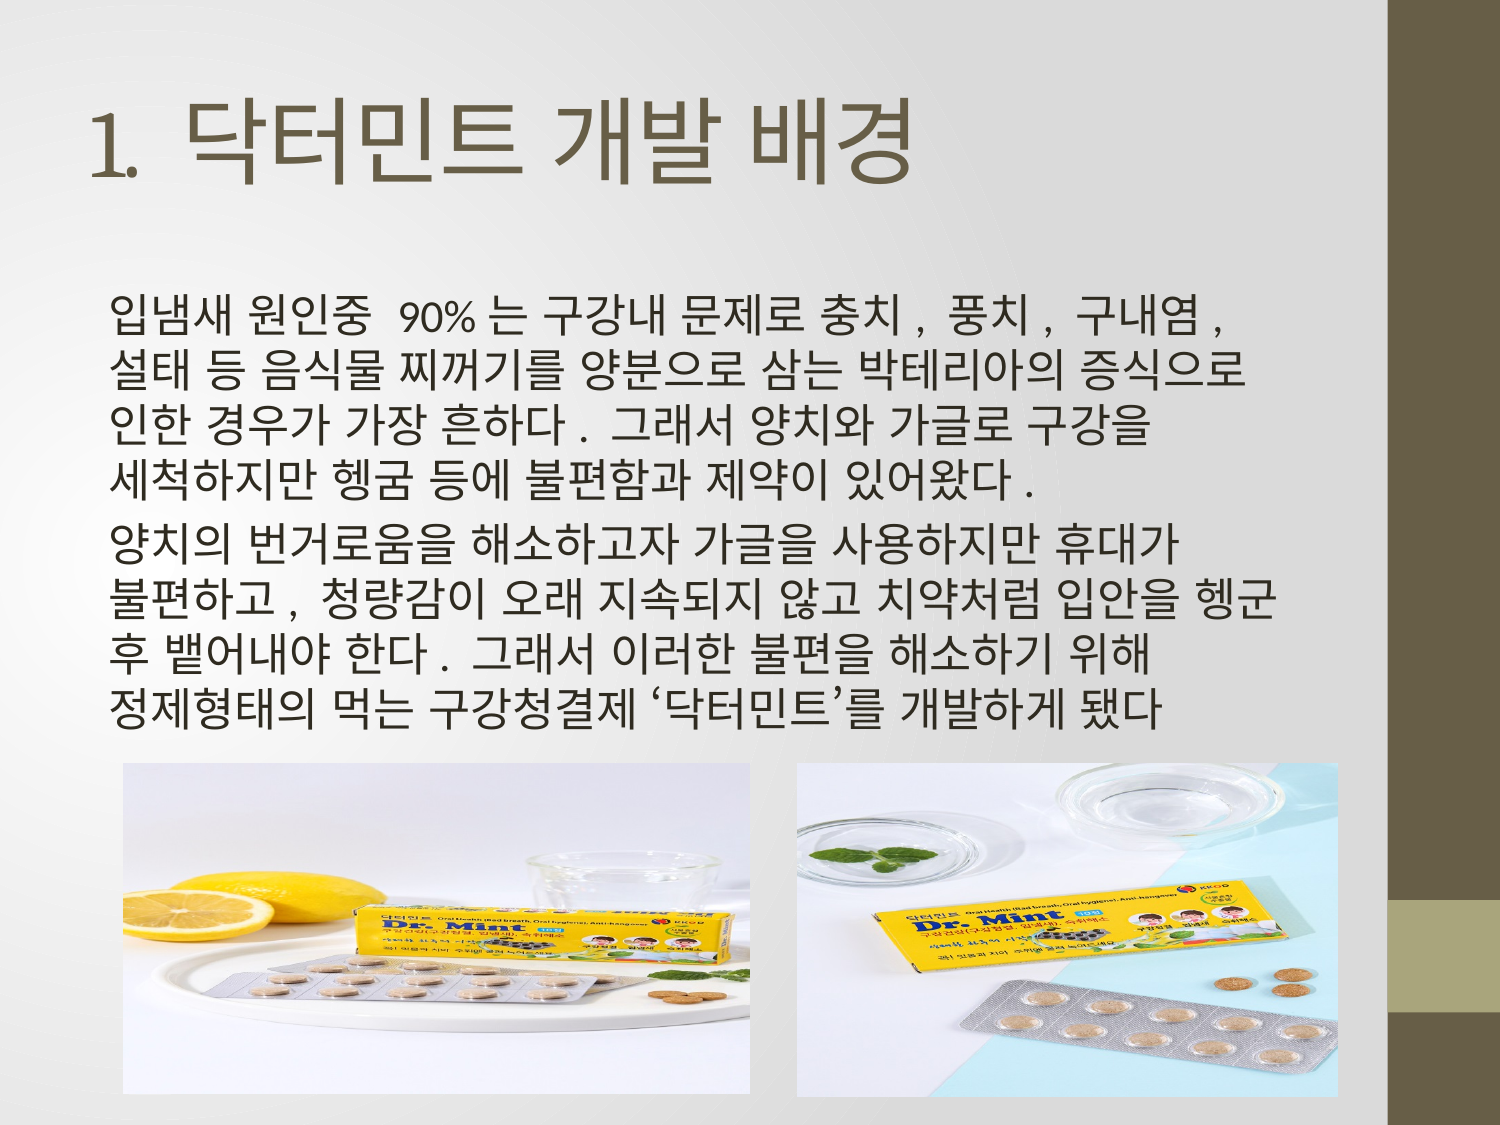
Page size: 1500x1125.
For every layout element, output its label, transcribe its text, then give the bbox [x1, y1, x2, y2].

picture [796, 762, 1338, 1098]
picture [123, 762, 751, 1095]
title 1. 닥터민트 개발 배경 [75, 45, 1325, 233]
list 입냄새 원인중 90%는 구강내 문제로 충치, 풍치, 구내염, 설태 등 음식물 찌꺼기를 양분으로 삼는 박테리아의 증식으로 인한 경우가 가장 흔하다. 그래서 양치와 가글로 구강을 세척하지만 헹굼 등에 불편함과 제약이 있어왔다. 양치의 번거로움을 해소하고자 가글을 사용하지만 휴대가 불편하고, 청량감이 오래 지속되지 않고 치약처럼 입안을 헹군 후 뱉어내야 한다. 그래서 이러한 불편을 해소하기 위해 정제형태의 먹는 구강청결제 ‘닥터민트’를 개발하게 됐다 [75, 278, 1325, 1050]
